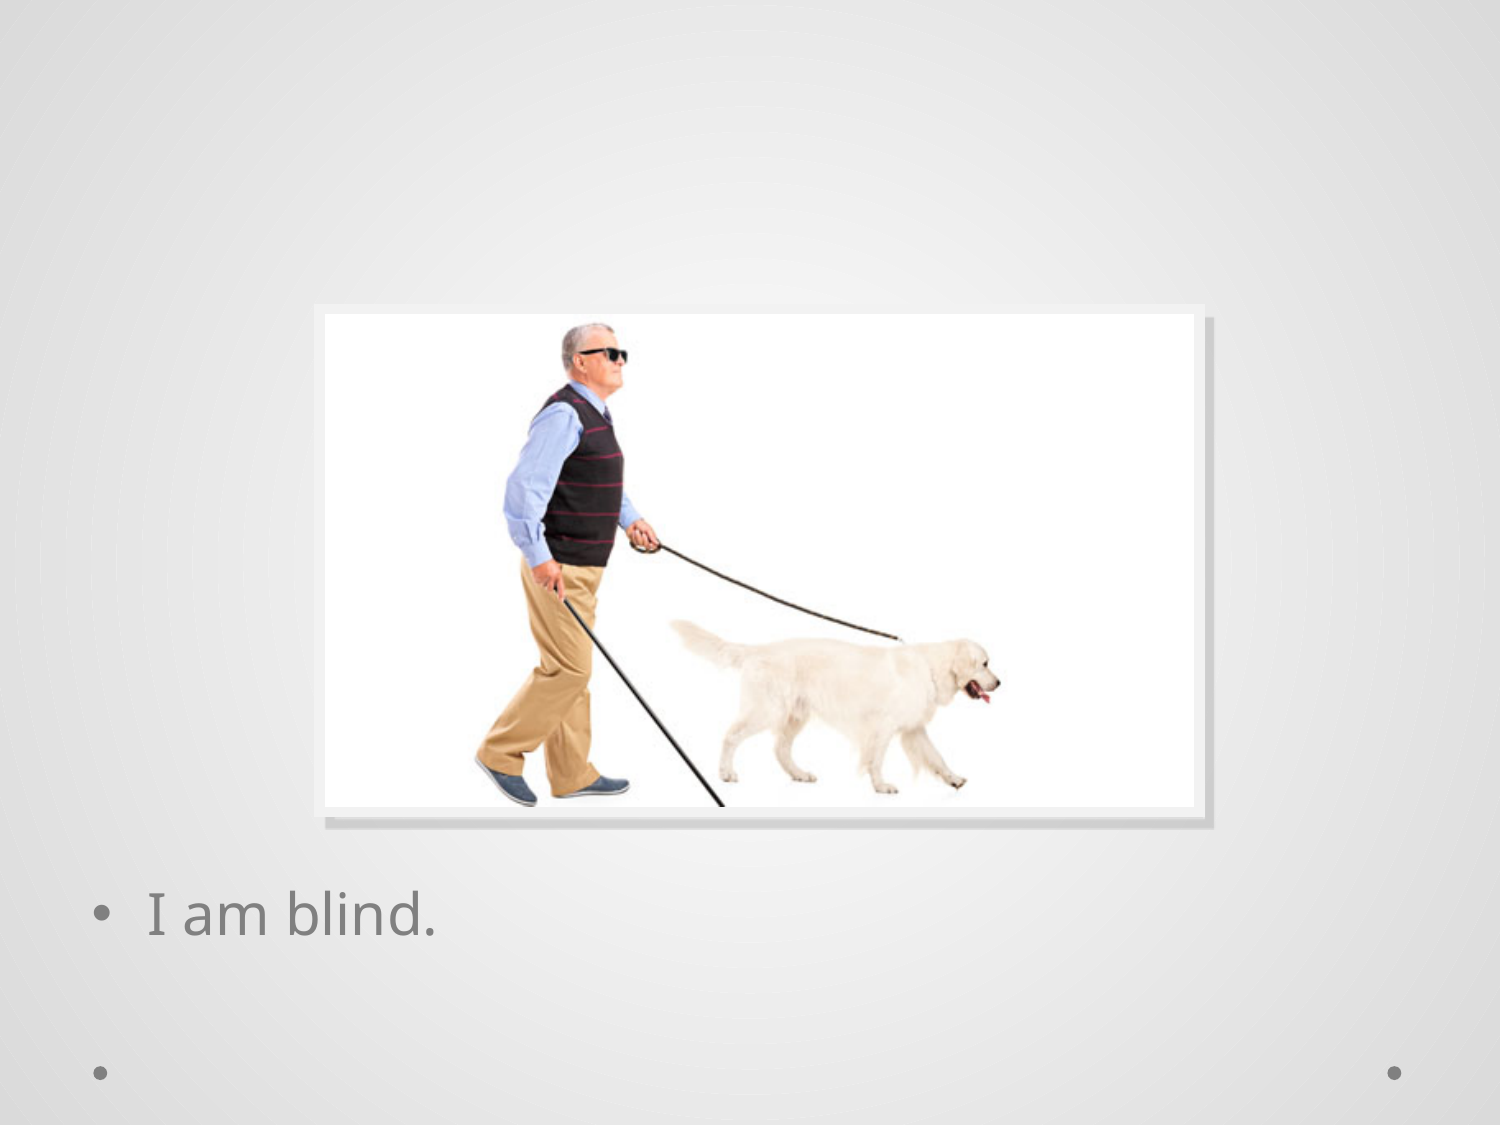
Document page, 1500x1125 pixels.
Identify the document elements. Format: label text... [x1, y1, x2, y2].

picture [324, 314, 1195, 807]
list I am blind. [76, 869, 1427, 970]
